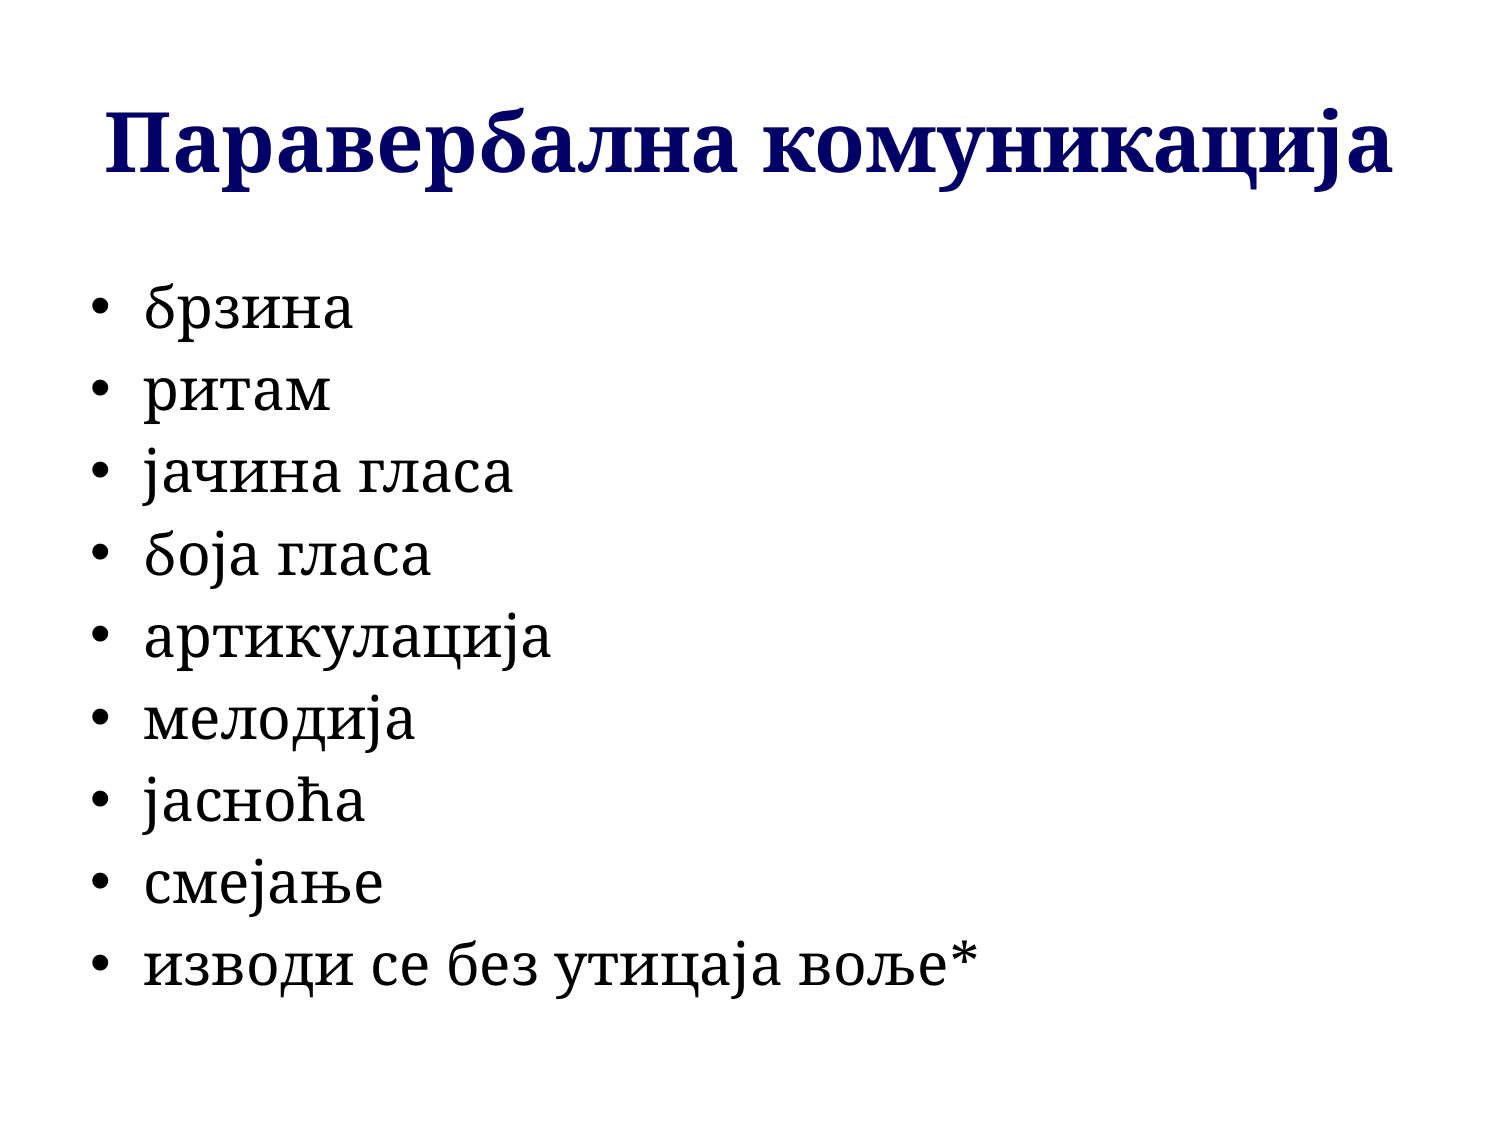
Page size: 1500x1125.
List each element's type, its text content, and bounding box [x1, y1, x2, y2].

title Паравербална комуникација [75, 45, 1425, 233]
list брзина ритам јачина гласа боја гласа артикулација мелодија јасноћа смејање изводи се без утицаја воље* [75, 262, 1425, 1005]
